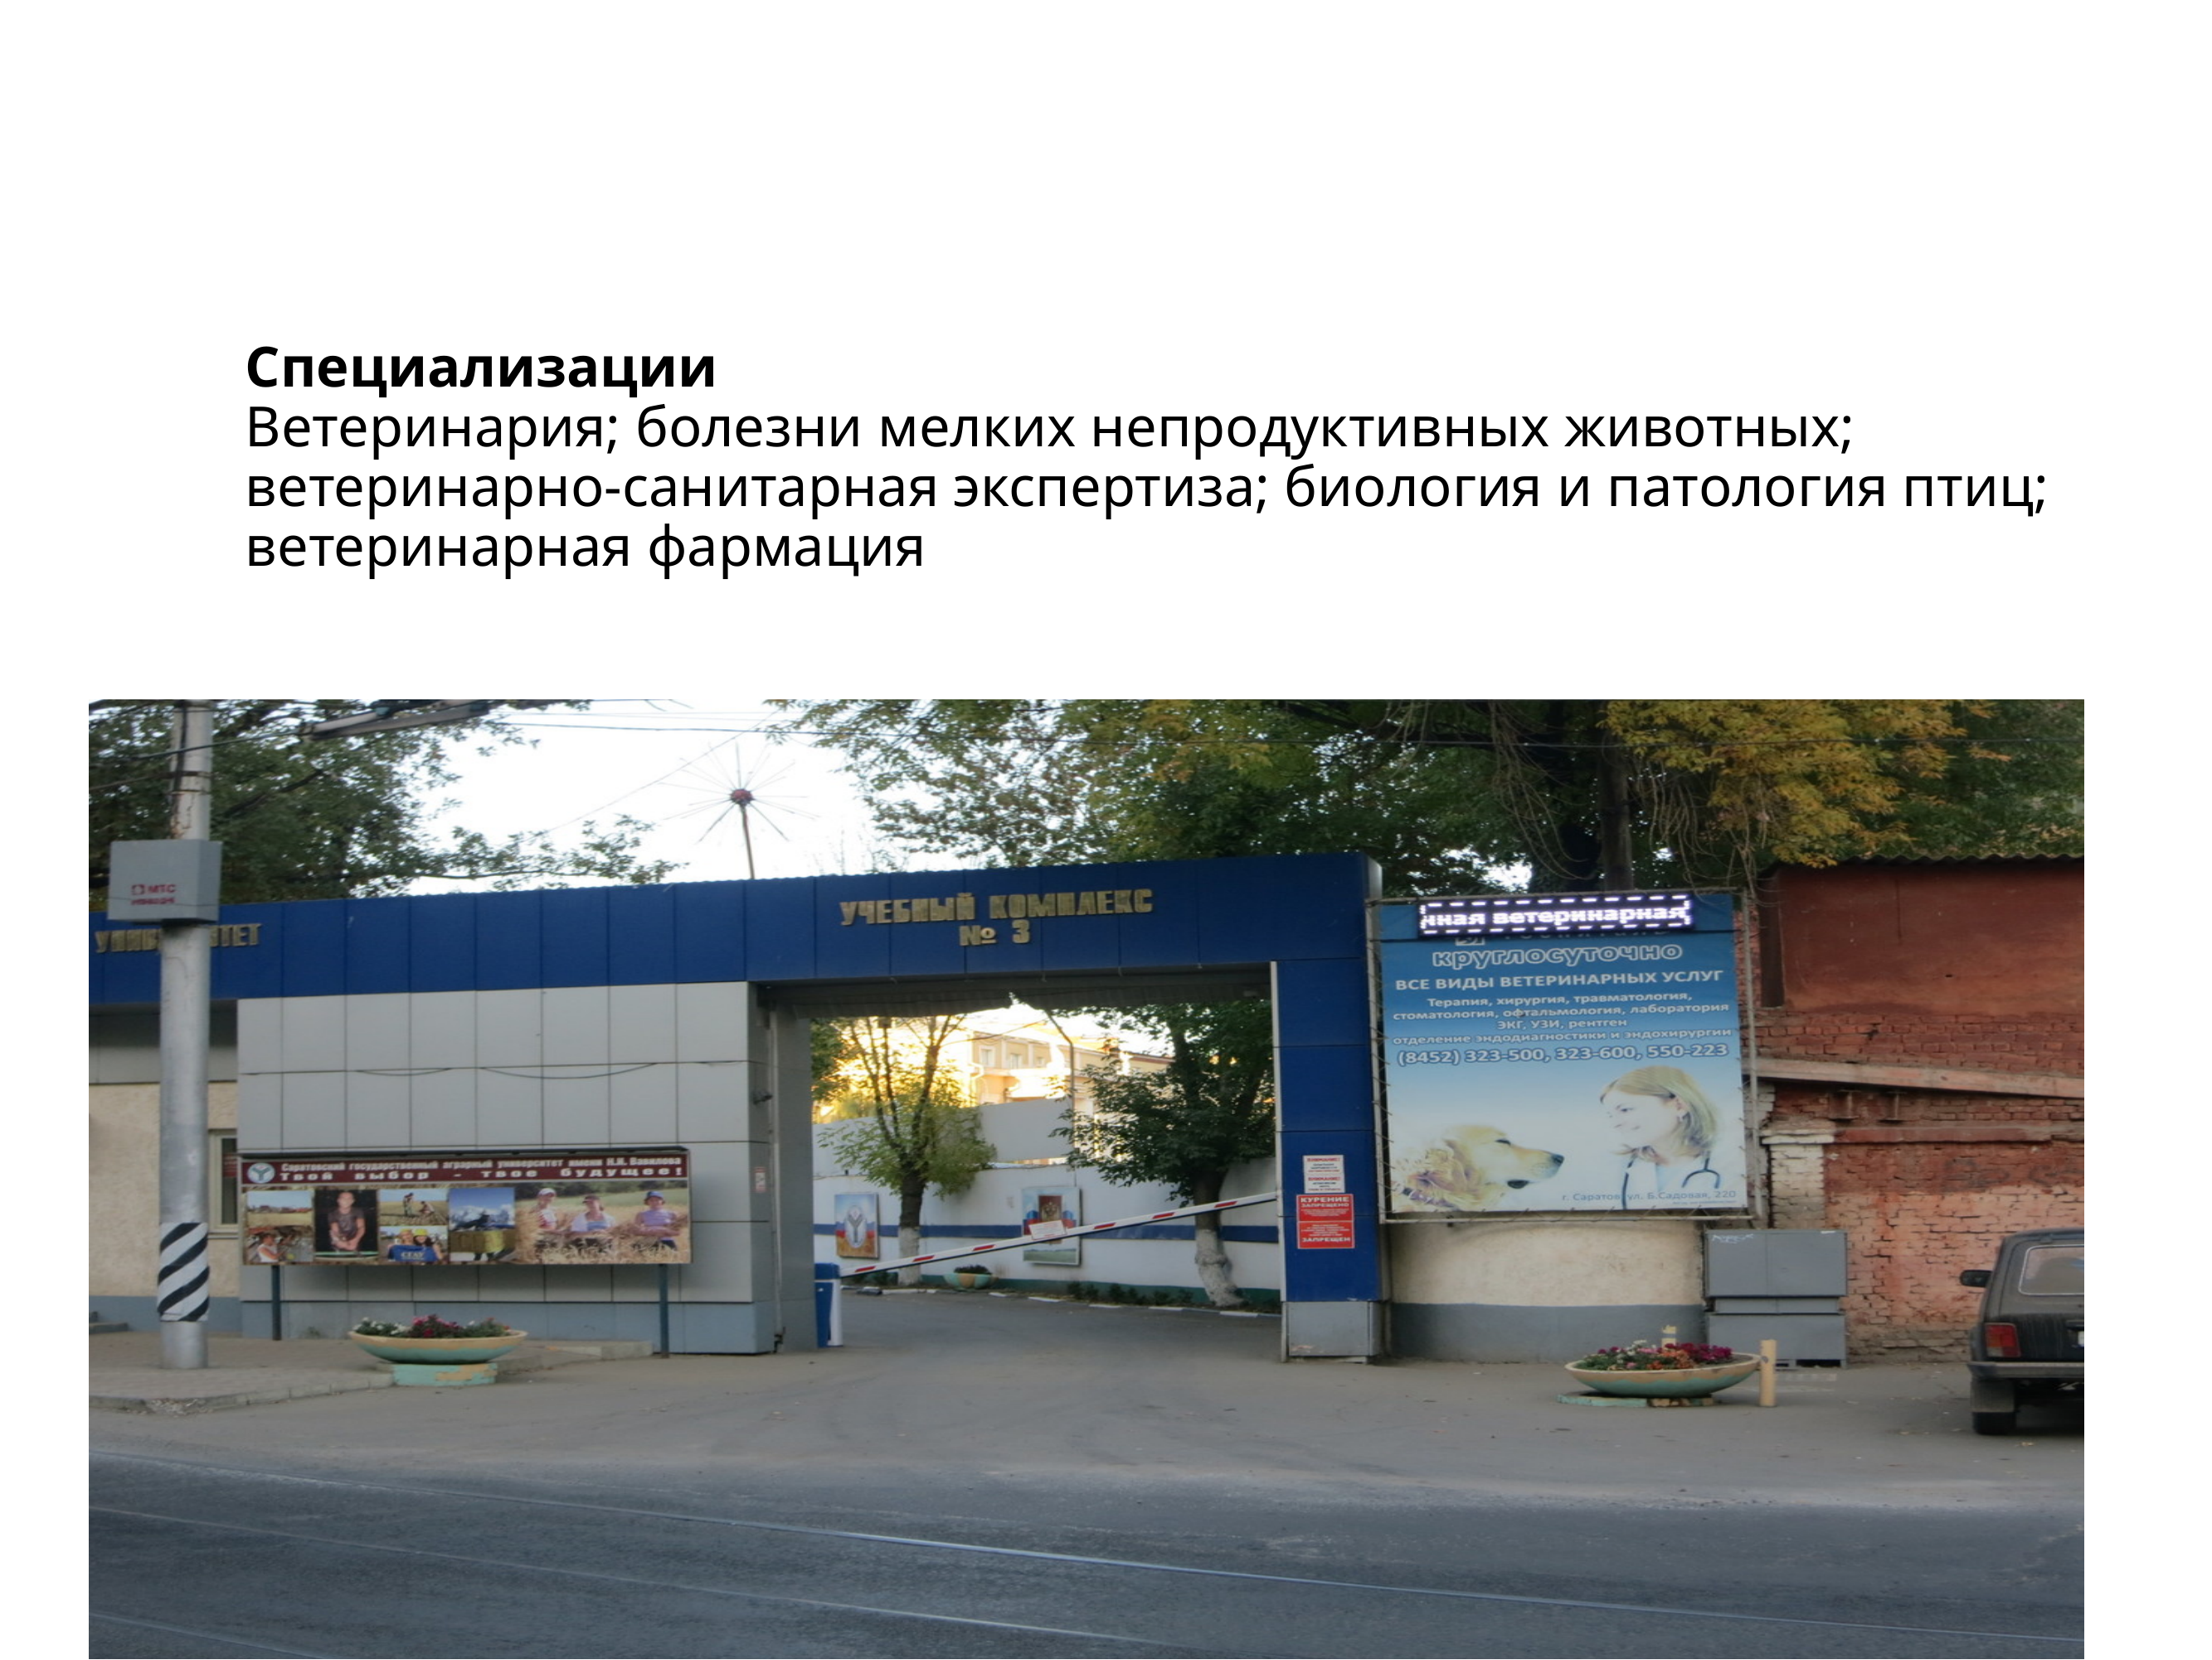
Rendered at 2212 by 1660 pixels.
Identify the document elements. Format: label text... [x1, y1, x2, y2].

title Специализации Ветеринария; болезни мелких непродуктивных животных; ветеринарно-санитарная экспертиза; биология и патология птиц; ветеринарная фармация [232, 331, 2141, 653]
picture [89, 699, 2084, 1659]
